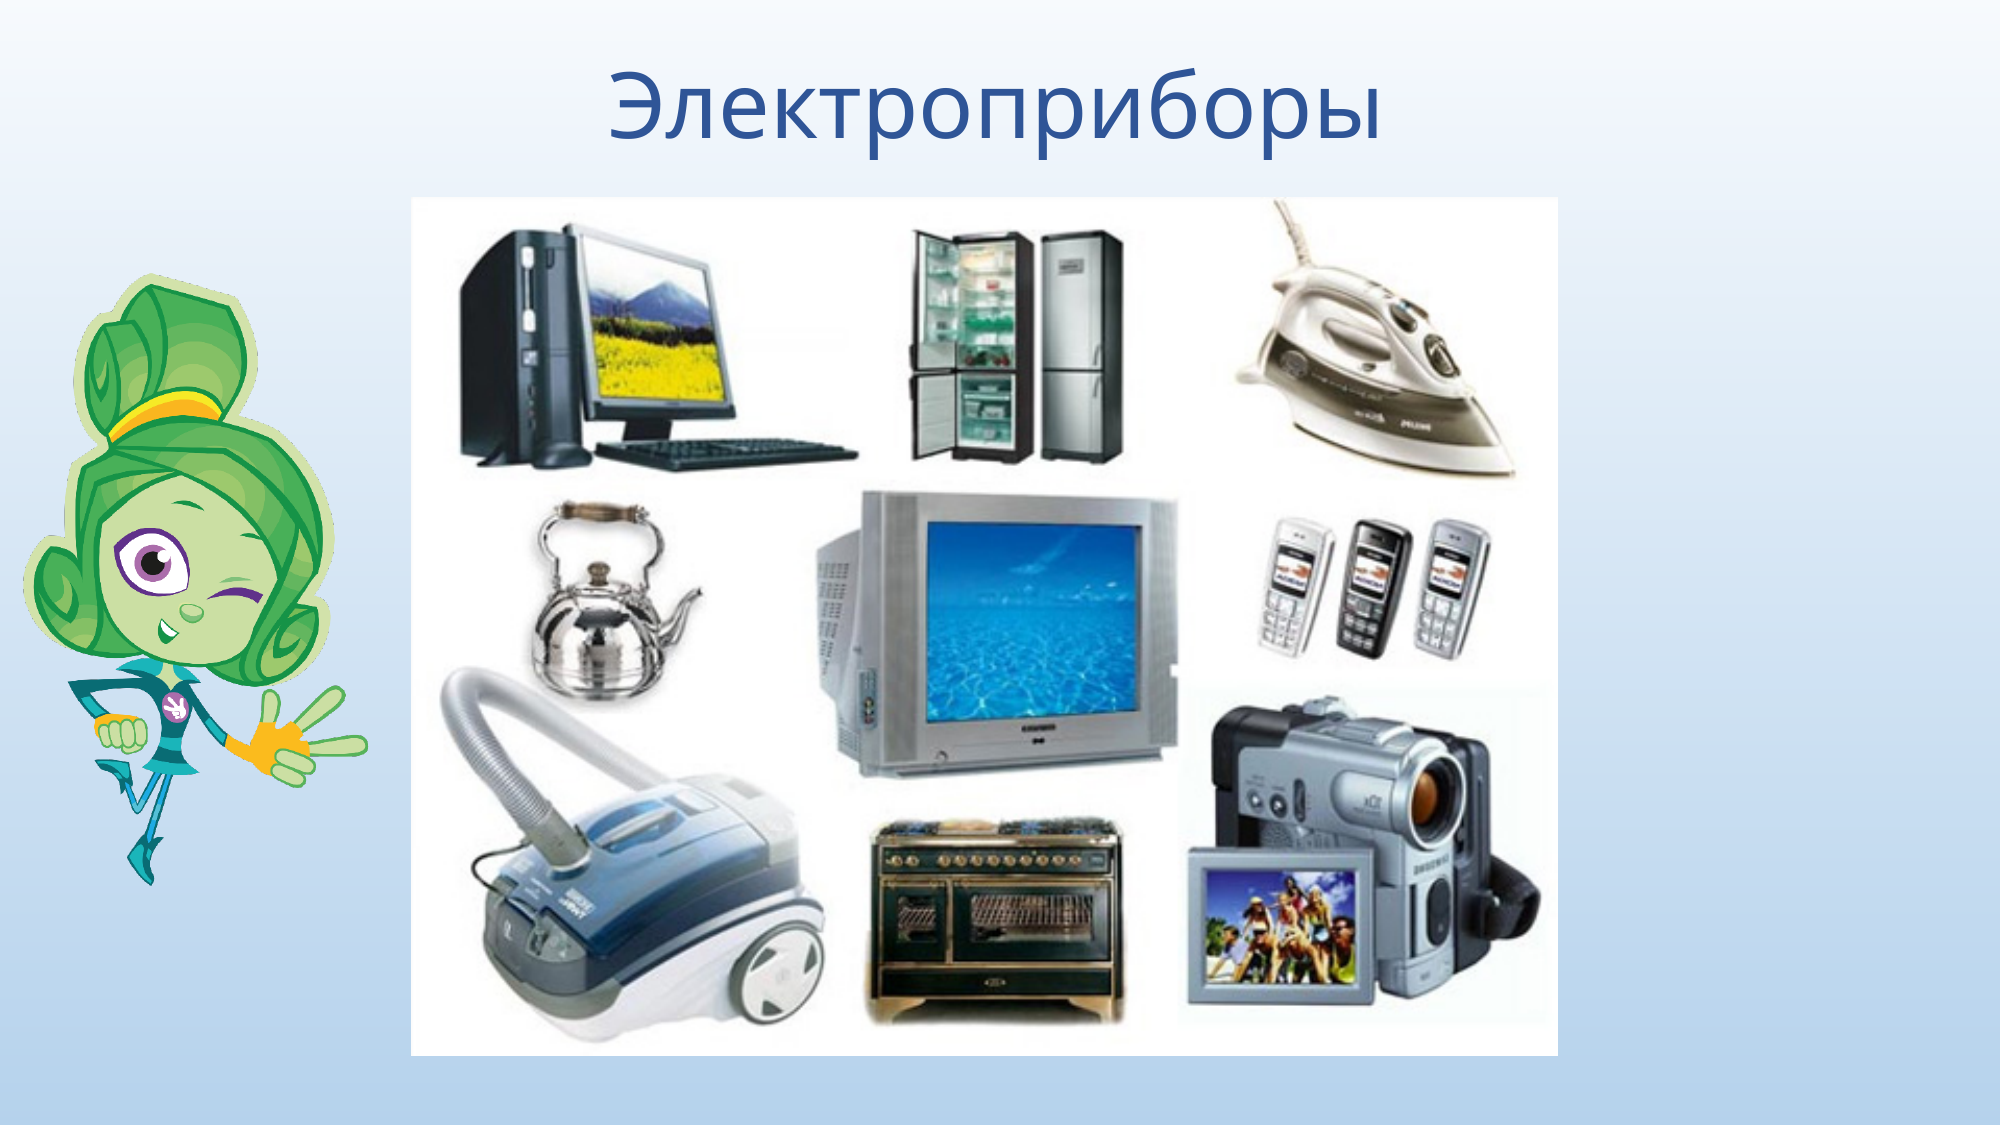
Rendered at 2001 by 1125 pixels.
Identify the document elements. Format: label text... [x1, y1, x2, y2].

picture [411, 197, 1558, 1056]
title Электроприборы [134, 0, 1860, 218]
picture [13, 273, 370, 886]
